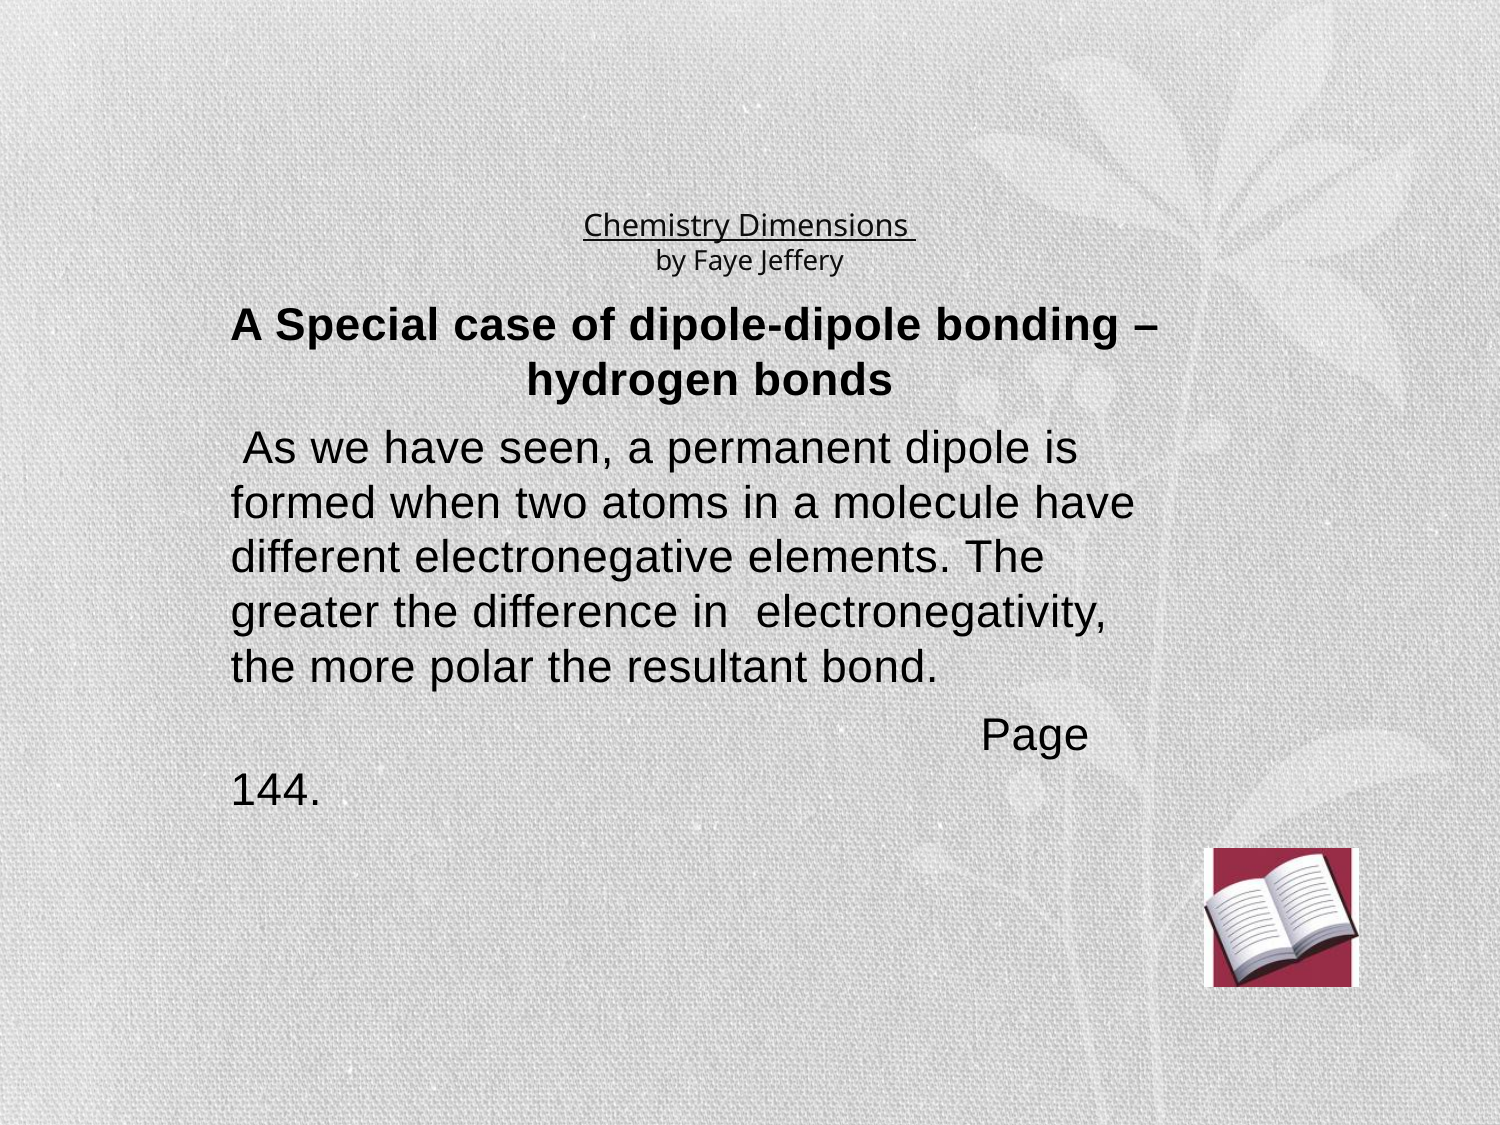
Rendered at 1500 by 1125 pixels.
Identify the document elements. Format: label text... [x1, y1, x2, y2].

list A Special case of dipole-dipole bonding – hydrogen bonds As we have seen, a permanent dipole is formed when two atoms in a molecule have different electronegative elements. The greater the difference in electronegativity, the more polar the resultant bond. Page 144. [187, 287, 1205, 918]
picture [1203, 848, 1360, 987]
title Chemistry Dimensions by Faye Jeffery [75, 83, 1425, 284]
